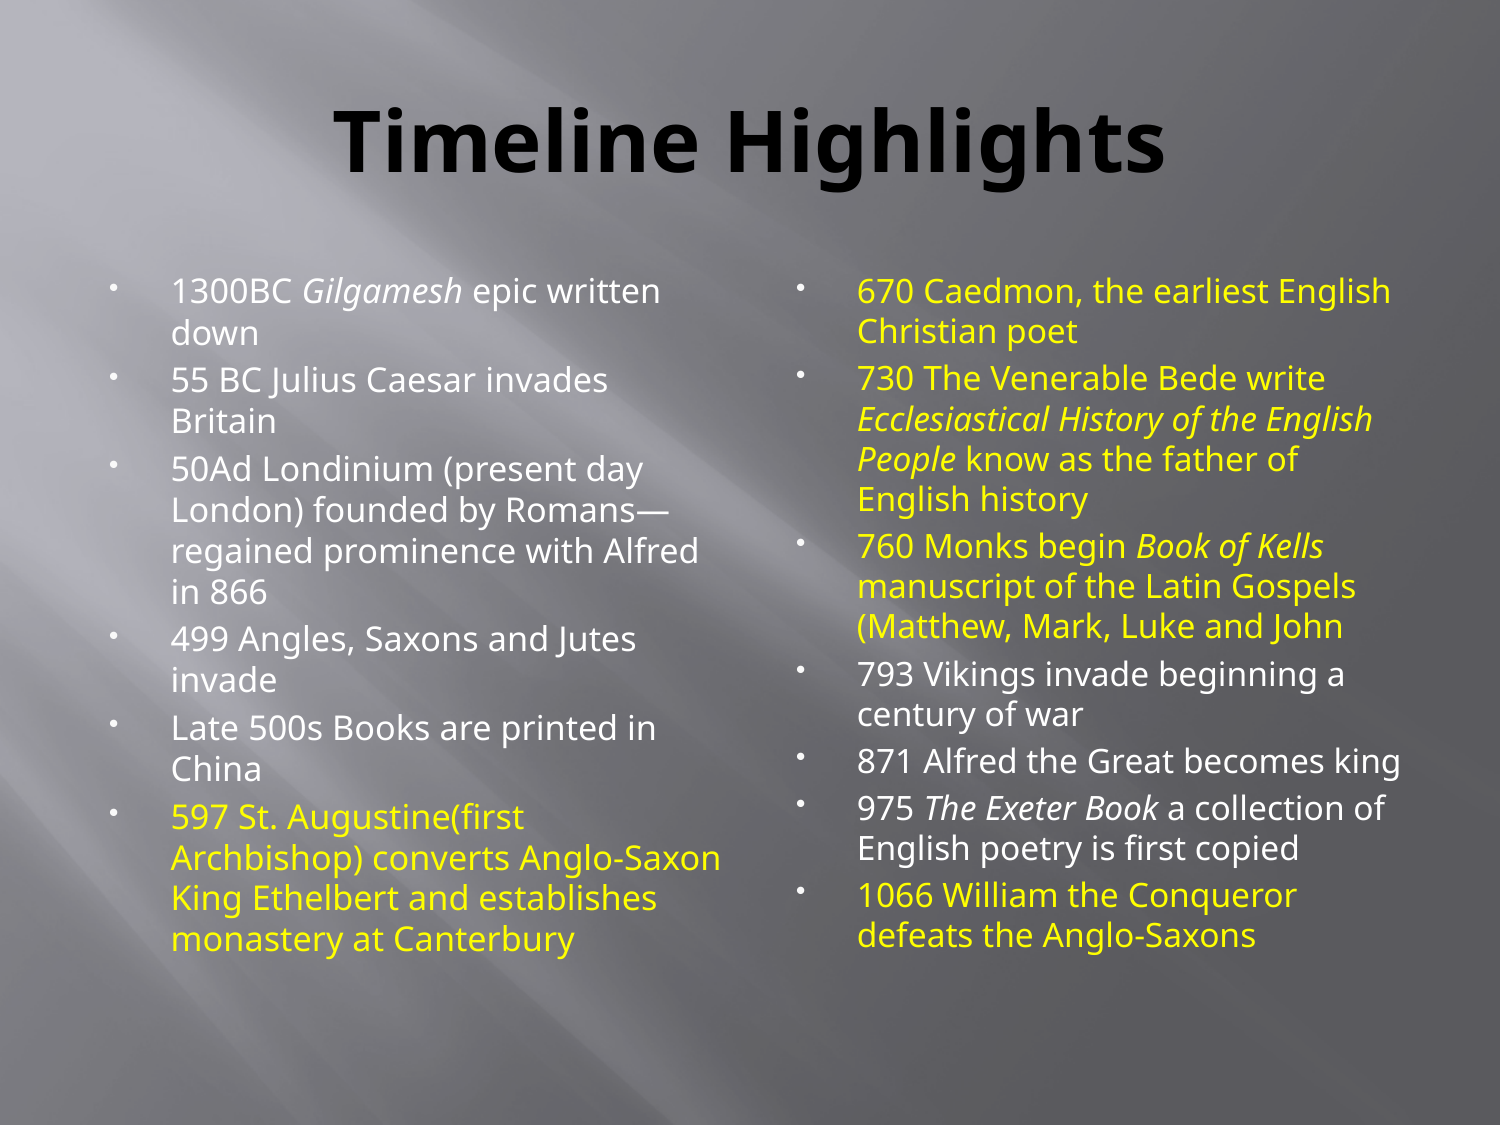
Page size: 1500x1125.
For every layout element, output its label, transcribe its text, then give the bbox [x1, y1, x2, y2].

title Timeline Highlights [75, 45, 1425, 233]
list 670 Caedmon, the earliest English Christian poet 730 The Venerable Bede write Ecclesiastical History of the English People know as the father of English history 760 Monks begin Book of Kells manuscript of the Latin Gospels (Matthew, Mark, Luke and John 793 Vikings invade beginning a century of war 871 Alfred the Great becomes king 975 The Exeter Book a collection of English poetry is first copied 1066 William the Conqueror defeats the Anglo-Saxons [762, 262, 1425, 1005]
list 1300BC Gilgamesh epic written down 55 BC Julius Caesar invades Britain 50Ad Londinium (present day London) founded by Romans—regained prominence with Alfred in 866 499 Angles, Saxons and Jutes invade Late 500s Books are printed in China 597 St. Augustine(first Archbishop) converts Anglo-Saxon King Ethelbert and establishes monastery at Canterbury [75, 262, 738, 1005]
